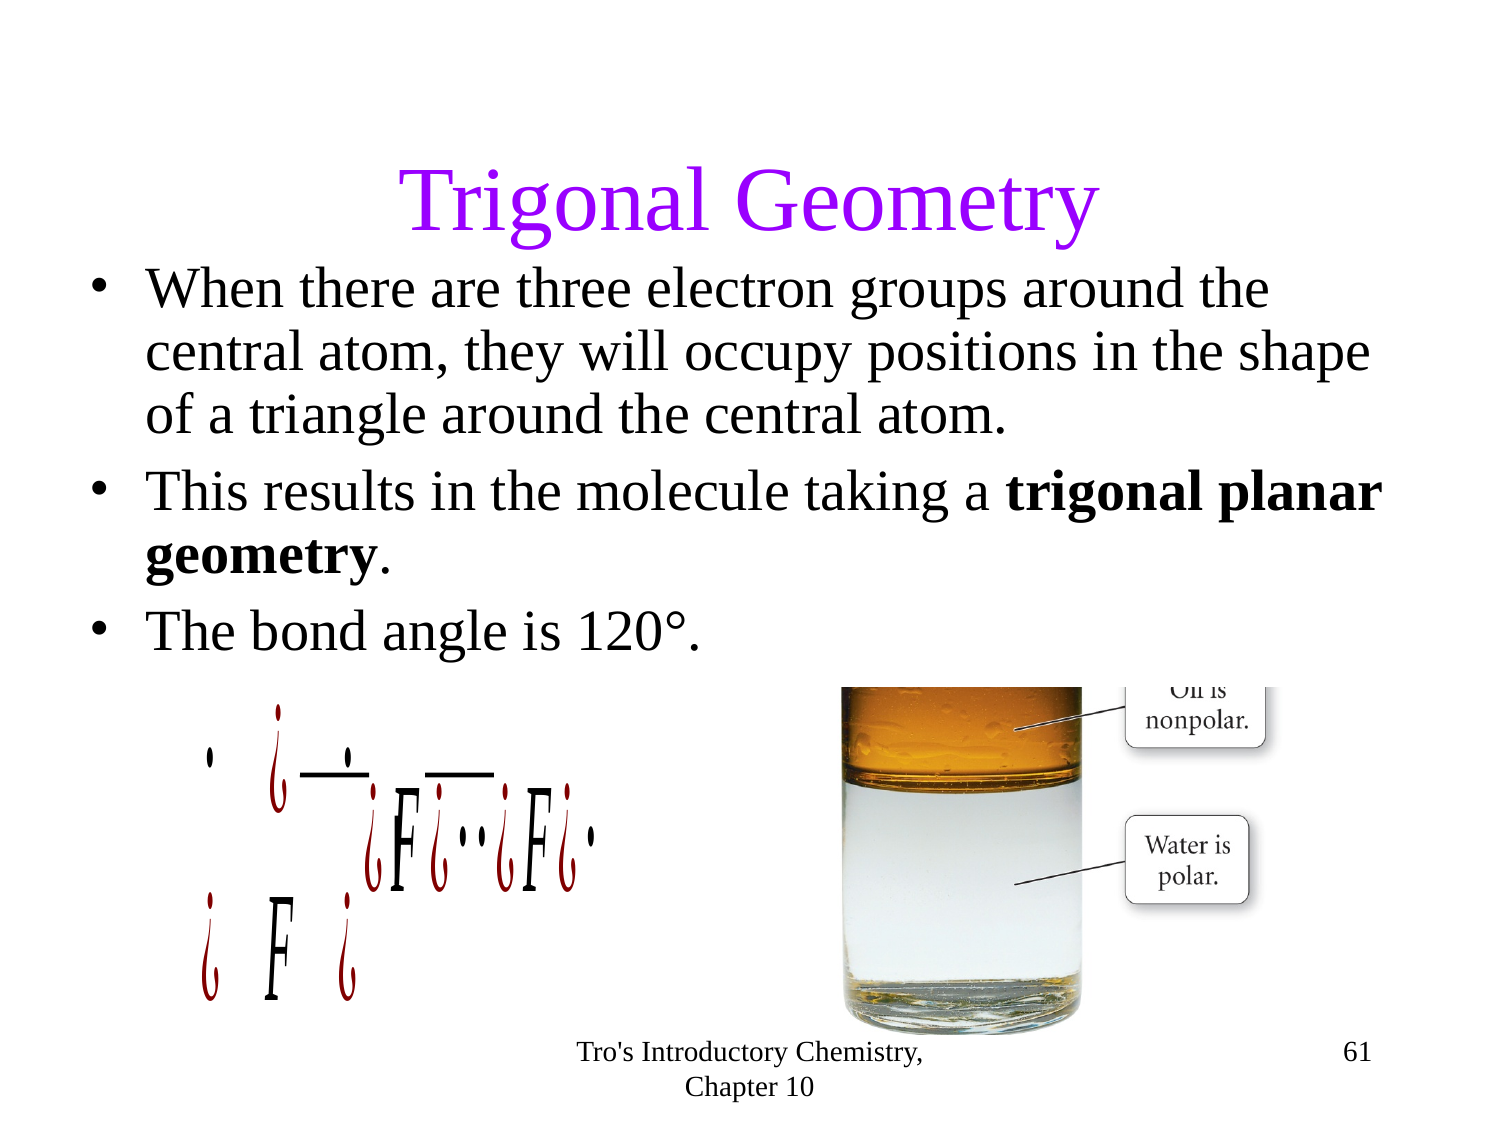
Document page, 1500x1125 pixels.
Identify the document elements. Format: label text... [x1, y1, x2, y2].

picture [837, 687, 1288, 1036]
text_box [199, 674, 601, 1040]
text_box <number> [1074, 1024, 1388, 1100]
text_box Trigonal Geometry [112, 99, 1388, 249]
text_box When there are three electron groups around the central atom, they will occupy positions in the shape of a triangle around the central atom. This results in the molecule taking a trigonal planar geometry. The bond angle is 120°. [74, 249, 1425, 688]
text_box Tro's Introductory Chemistry, Chapter 10 [549, 1024, 950, 1100]
